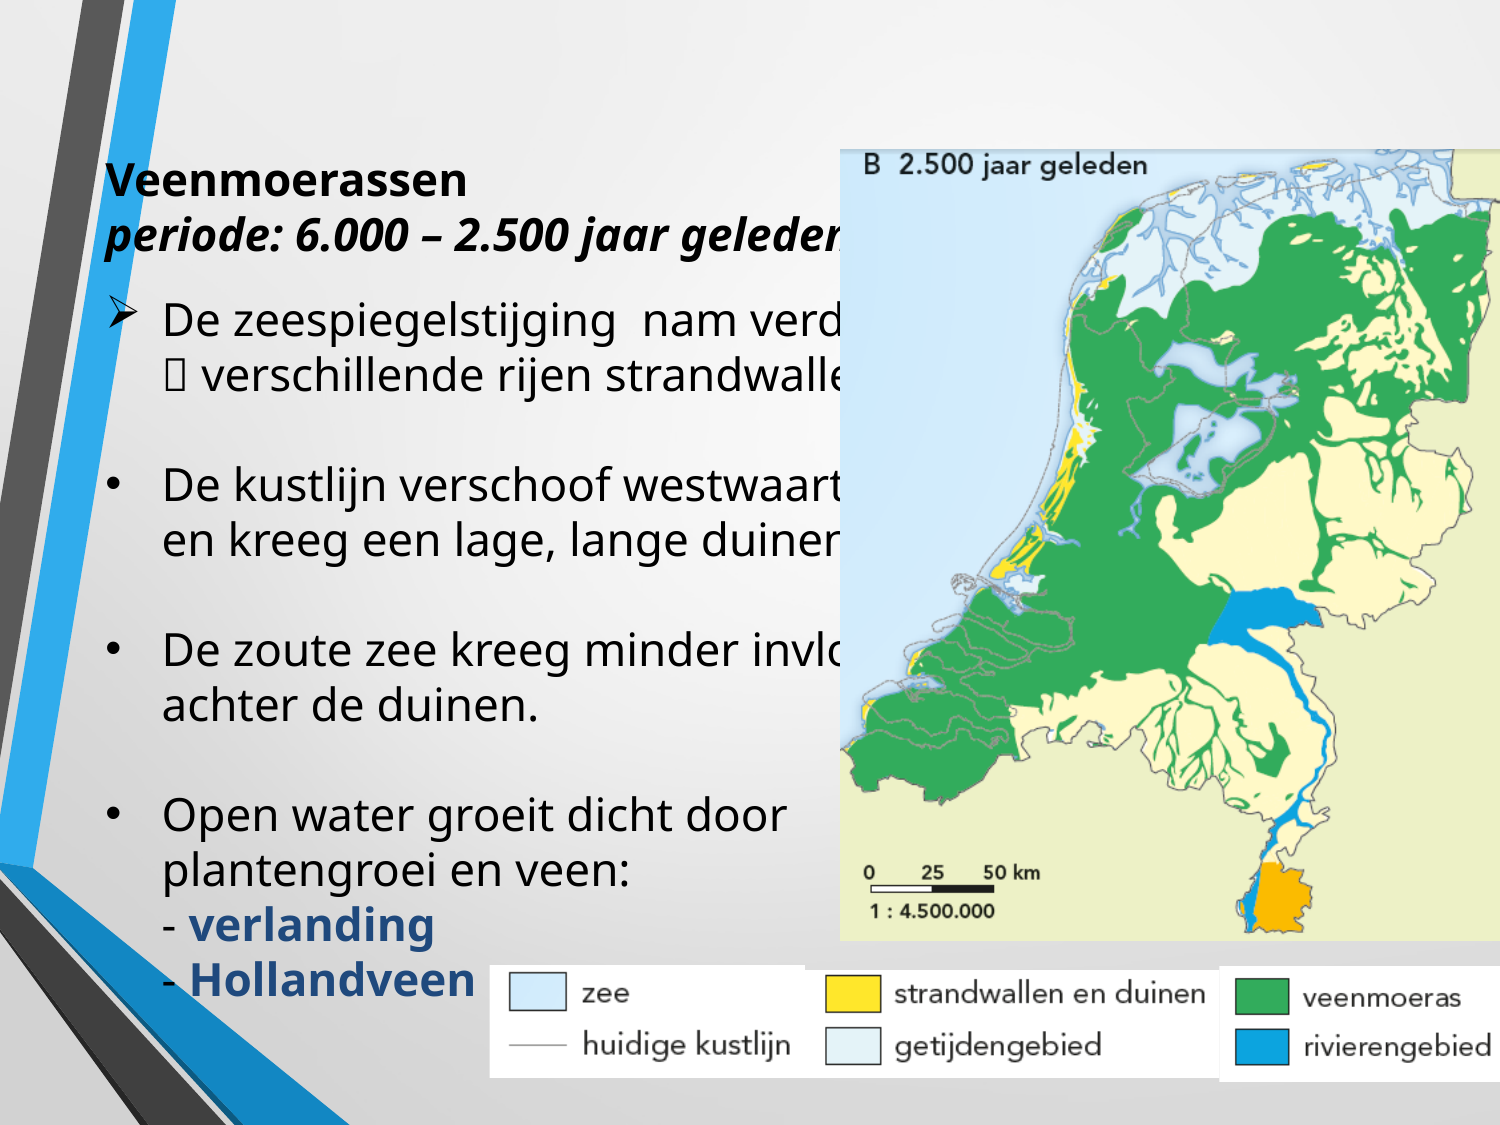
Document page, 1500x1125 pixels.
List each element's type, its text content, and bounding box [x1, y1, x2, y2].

picture [840, 149, 1500, 941]
text_box Veenmoerassen periode: 6.000 – 2.500 jaar geleden De zeespiegelstijging nam verder af  verschillende rijen strandwallen De kustlijn verschoof westwaarts en kreeg een lage, lange duinenrij. De zoute zee kreeg minder invloed achter de duinen. Open water groeit dicht door plantengroei en veen: - verlanding - Hollandveen [90, 143, 1500, 1013]
picture [489, 964, 1500, 1082]
